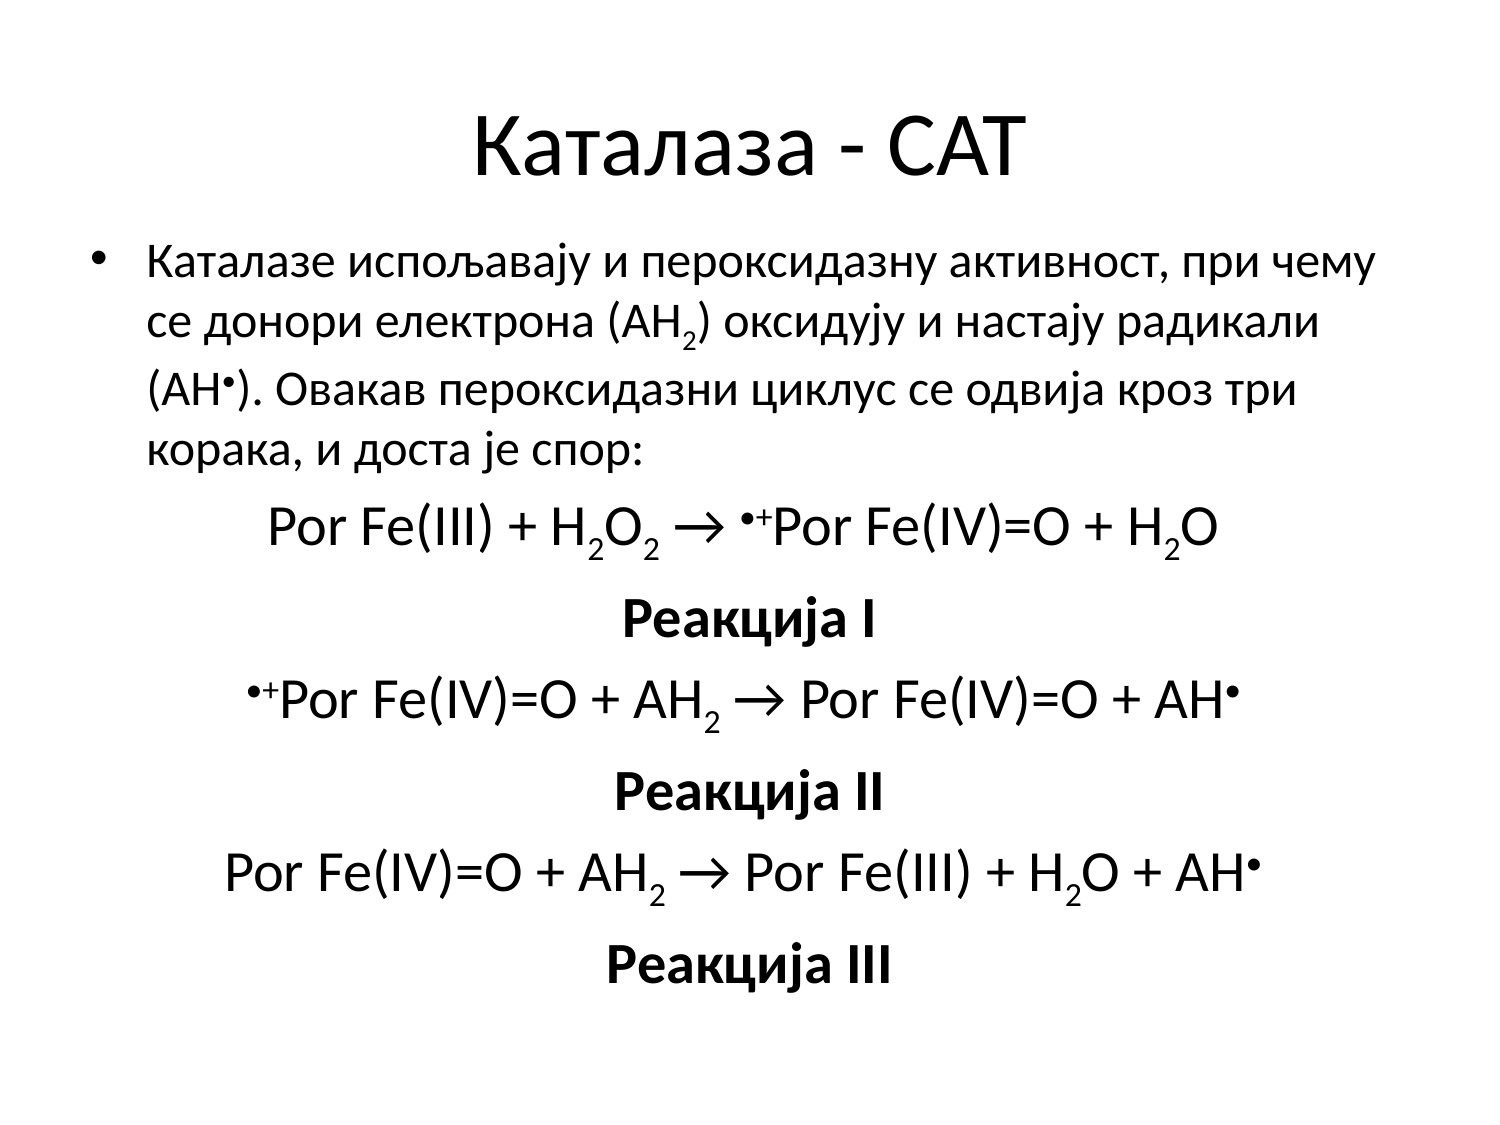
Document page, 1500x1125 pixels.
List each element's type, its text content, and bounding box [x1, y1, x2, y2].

title Каталаза - CAT [75, 45, 1425, 233]
list Каталазе испољавају и пероксидазну активност, при чему се донори електрона (АН2) оксидују и настају радикали (АН•). Овакав пероксидазни циклус се одвија кроз три корака, и доста је спор: Por Fe(III) + H2O2 → •+Por Fe(IV)=O + H2O Реакција I •+Por Fe(IV)=O + АH2 → Por Fe(IV)=O + АН• Реакција II Por Fe(IV)=O + АH2 → Por Fe(III) + H2O + АН• Реакција III [75, 233, 1425, 1094]
